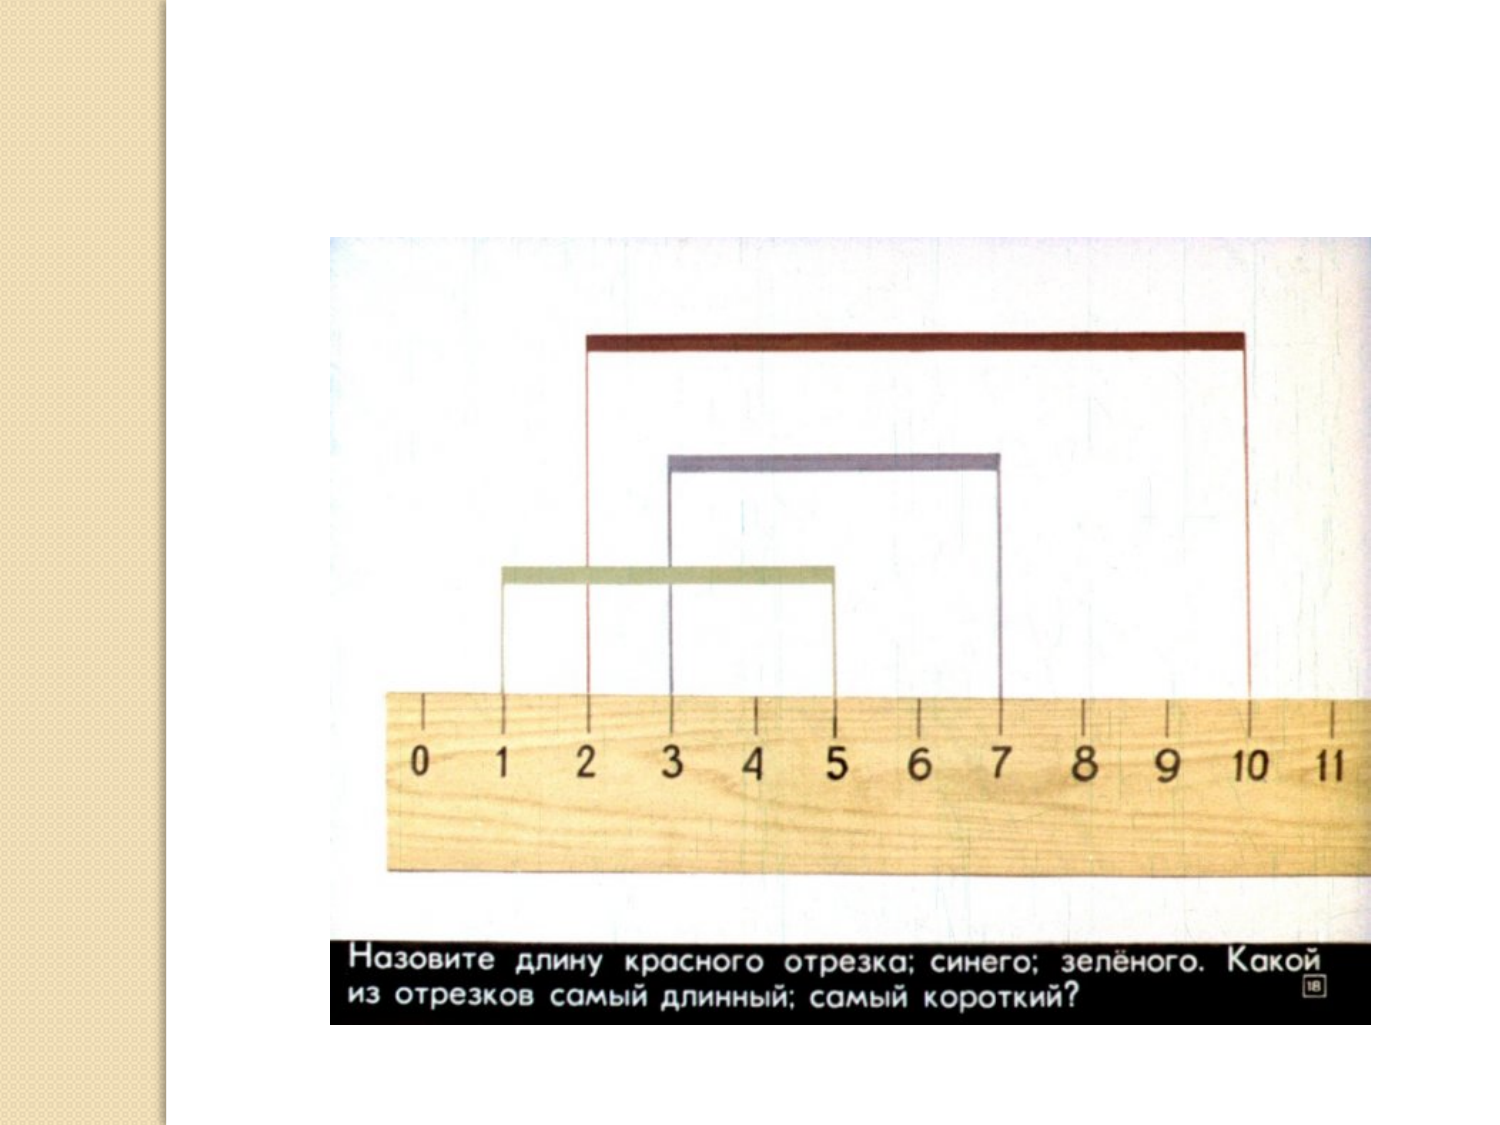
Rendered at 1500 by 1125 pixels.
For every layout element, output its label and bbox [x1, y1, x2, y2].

picture [330, 237, 1371, 1026]
